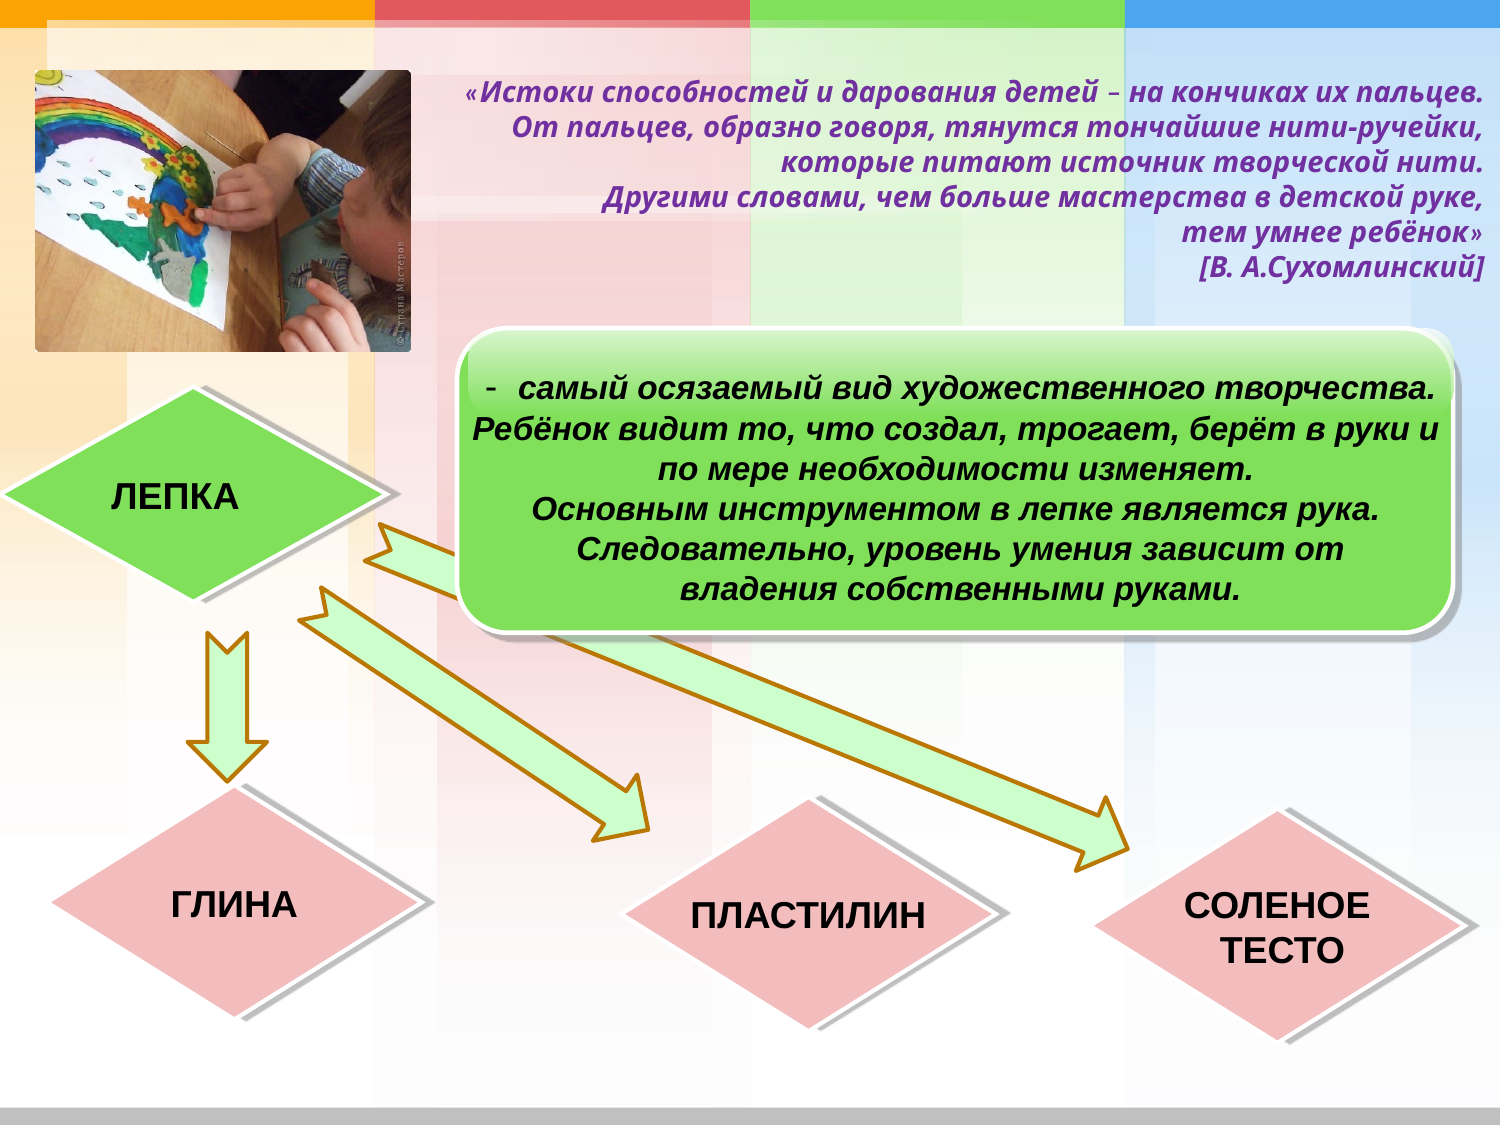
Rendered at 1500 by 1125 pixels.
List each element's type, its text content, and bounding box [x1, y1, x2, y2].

text_box «Истоки способностей и дарования детей – на кончиках их пальцев. От пальцев, образно говоря, тянутся тончайшие нити-ручейки, которые питают источник творческой нити. Другими словами, чем больше мастерства в детской руке, тем умнее ребёнок» [В. А.Сухомлинский] [328, 65, 1500, 291]
picture [34, 70, 411, 352]
text_box [185, 630, 269, 784]
text_box СОЛЕНОЕ ТЕСТО [1089, 808, 1465, 1043]
text_box [362, 522, 451, 599]
text_box [296, 585, 651, 843]
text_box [456, 327, 1454, 633]
text_box ГЛИНА [46, 785, 422, 1020]
text_box [564, 644, 1130, 873]
text_box ПЛАСТИЛИН [621, 796, 997, 1032]
text_box ЛЕПКА [0, 386, 387, 602]
